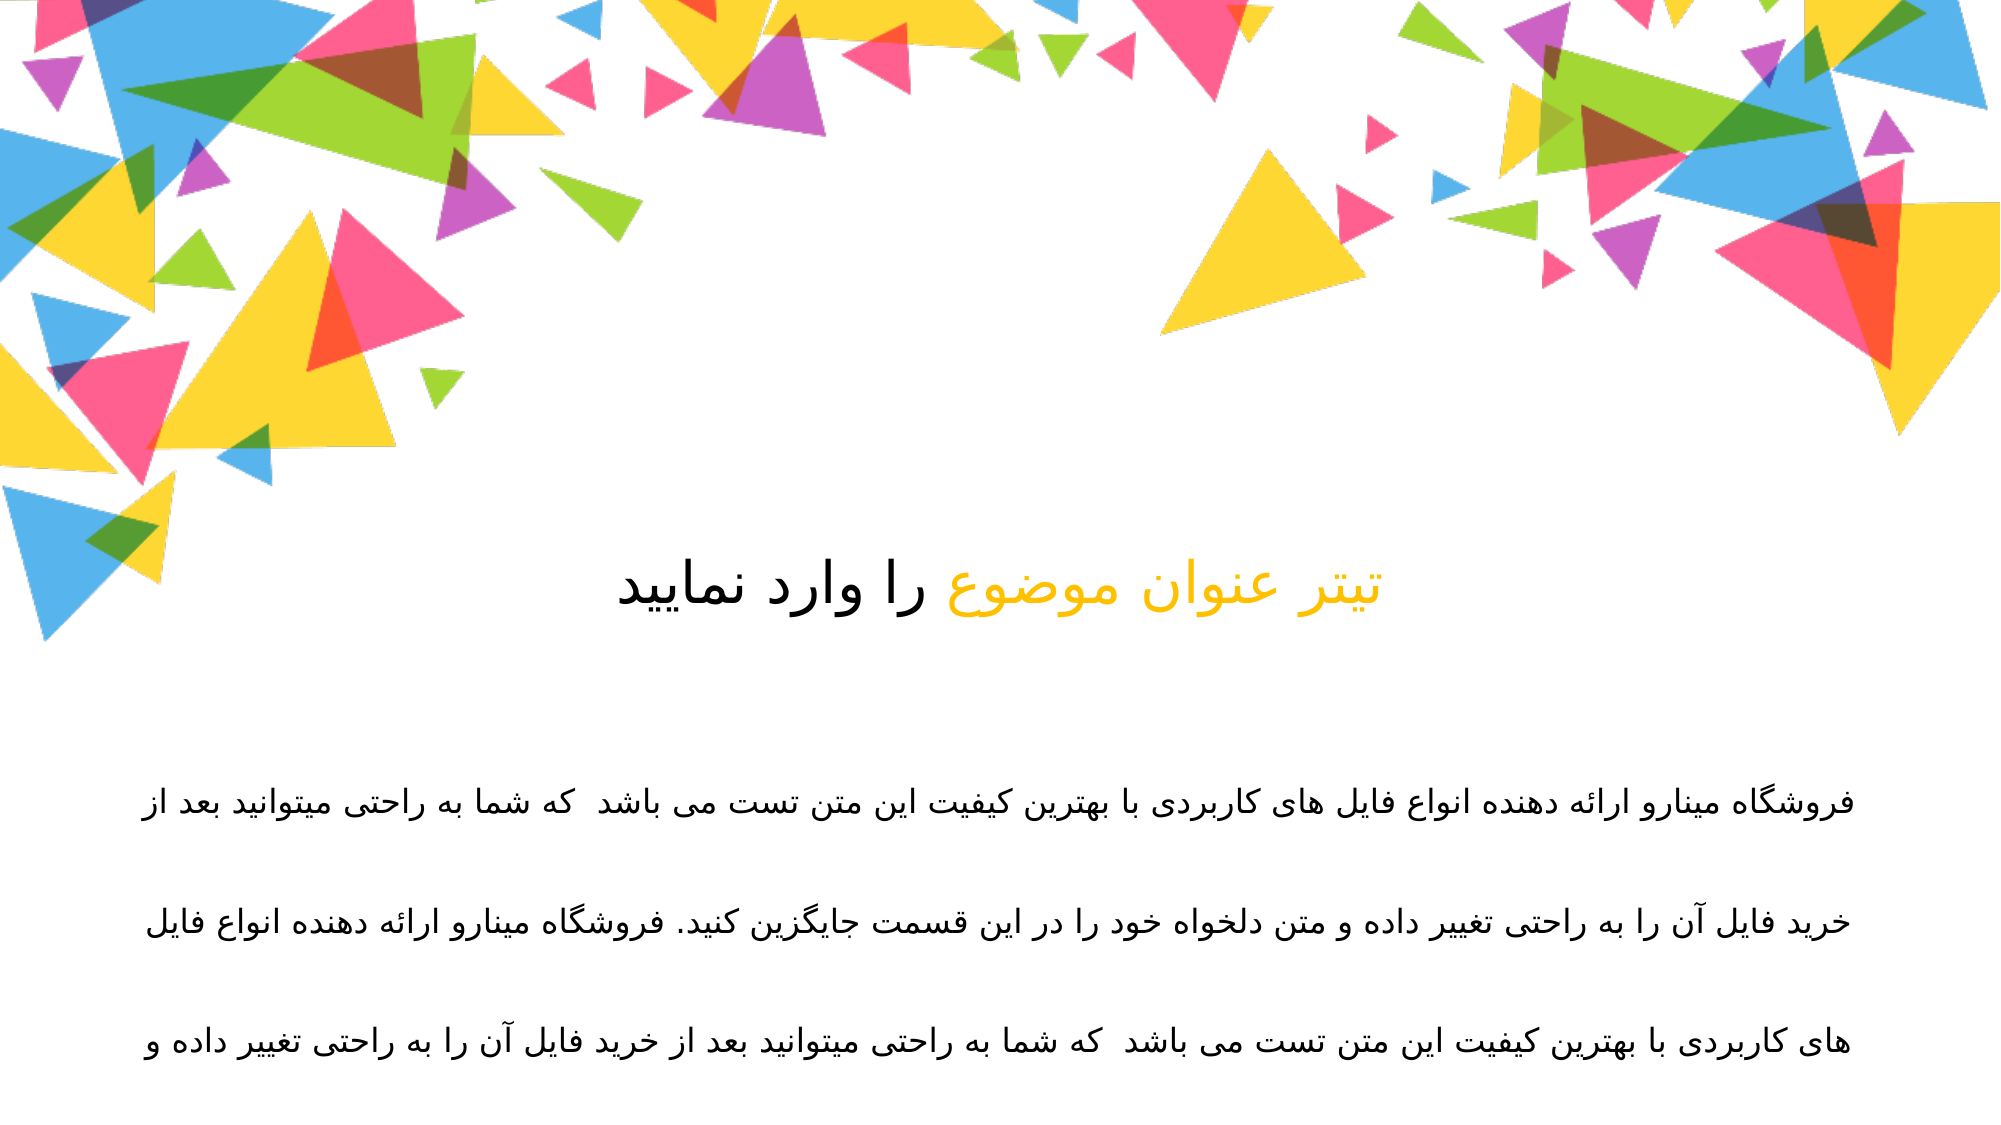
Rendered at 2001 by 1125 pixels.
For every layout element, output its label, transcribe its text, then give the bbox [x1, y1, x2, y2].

picture [0, 0, 2000, 693]
text_box تیتر عنوان موضوع را وارد نمایید [1366, 502, 2000, 623]
text_box فروشگاه مینارو ارائه دهنده انواع فایل های کاربردی با بهترین کیفیت این متن تست می باشد که شما به راحتی میتوانید بعد از خرید فایل آن را به راحتی تغییر داده و متن دلخواه خود را در این قسمت جایگزین کنید. فروشگاه مینارو ارائه دهنده انواع فایل های کاربردی با بهترین کیفیت این متن تست می باشد که شما به راحتی میتوانید بعد از خرید فایل آن را به راحتی تغییر داده و متن دلخواه خود را در این قسمت جایگزین کنید. [112, 692, 1888, 1125]
